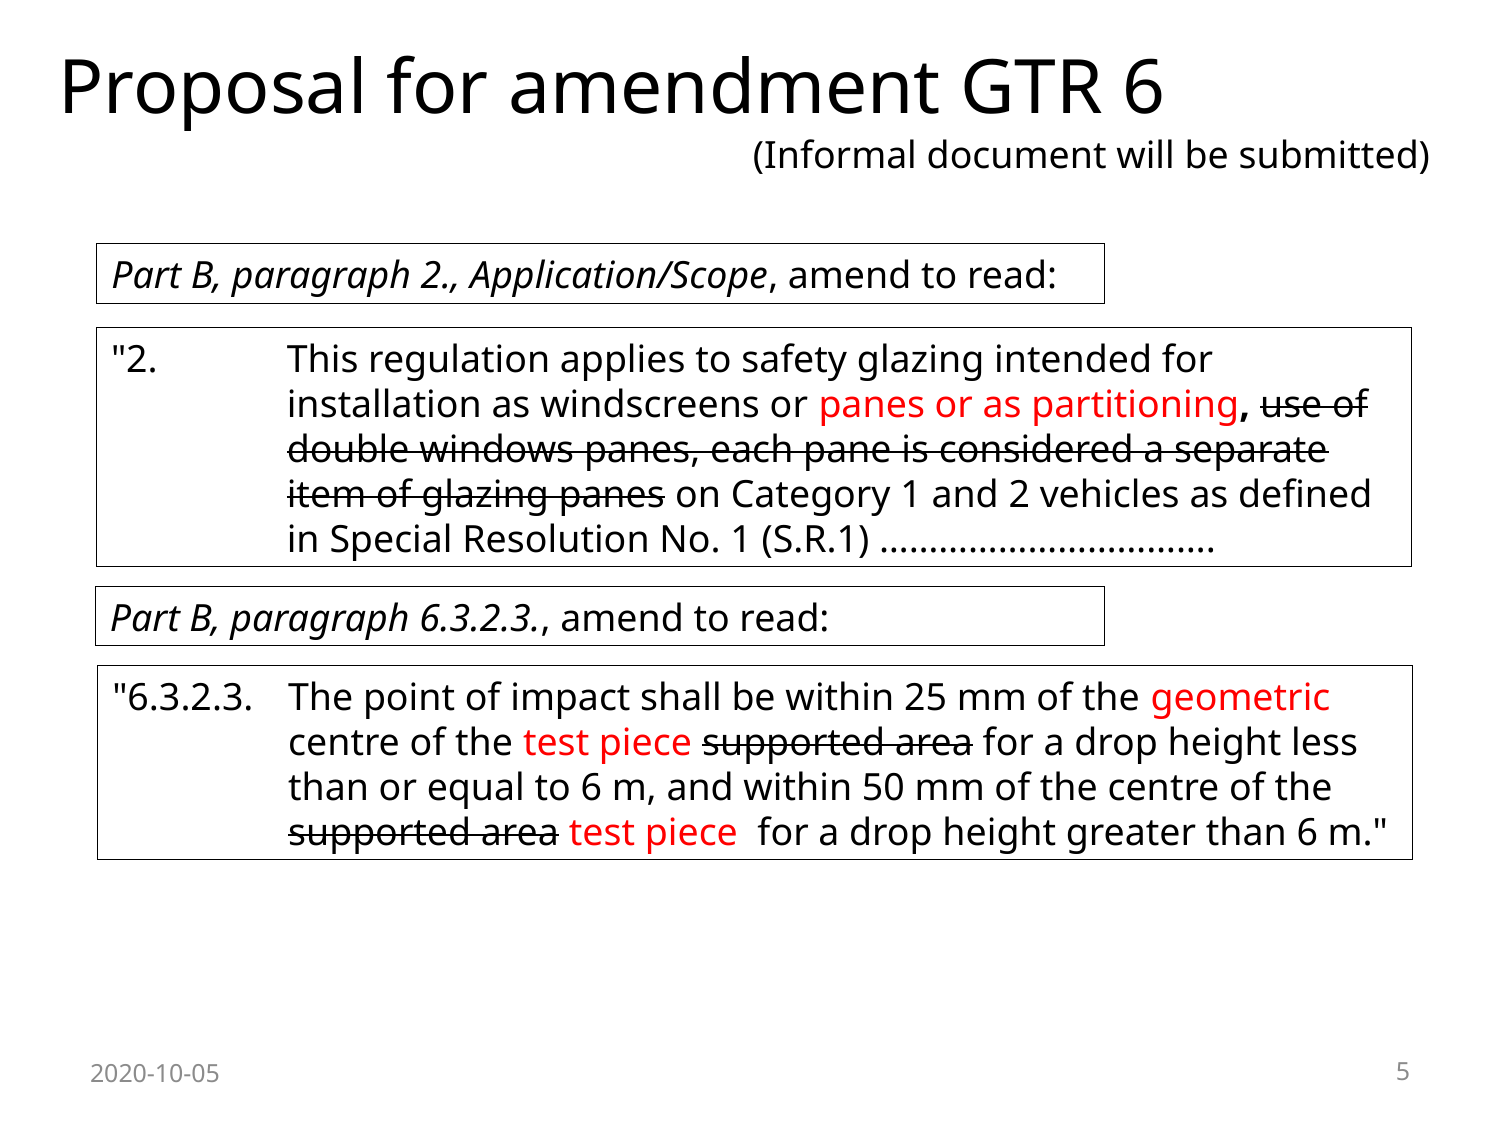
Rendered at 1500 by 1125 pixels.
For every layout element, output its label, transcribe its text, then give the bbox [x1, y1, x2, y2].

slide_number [75, 1042, 425, 1103]
text_box Part B, paragraph 6.3.2.3., amend to read: [95, 586, 1105, 646]
slide_number 5 [1074, 1042, 1425, 1103]
text_box "6.3.2.3. The point of impact shall be within 25 mm of the geometric centre of the test piece supported area for a drop height less than or equal to 6 m, and within 50 mm of the centre of the supported area test piece for a drop height greater than 6 m." [97, 665, 1413, 860]
text_box Part B, paragraph 2., Application/Scope, amend to read: [96, 243, 1105, 304]
text_box (Informal document will be submitted) [738, 123, 1500, 184]
text_box "2. This regulation applies to safety glazing intended for installation as windscreens or panes or as partitioning, use of double windows panes, each pane is considered a separate item of glazing panes on Category 1 and 2 vehicles as defined in Special Resolution No. 1 (S.R.1) ……………………………. [96, 327, 1412, 567]
text_box Proposal for amendment GTR 6 [43, 30, 1182, 136]
